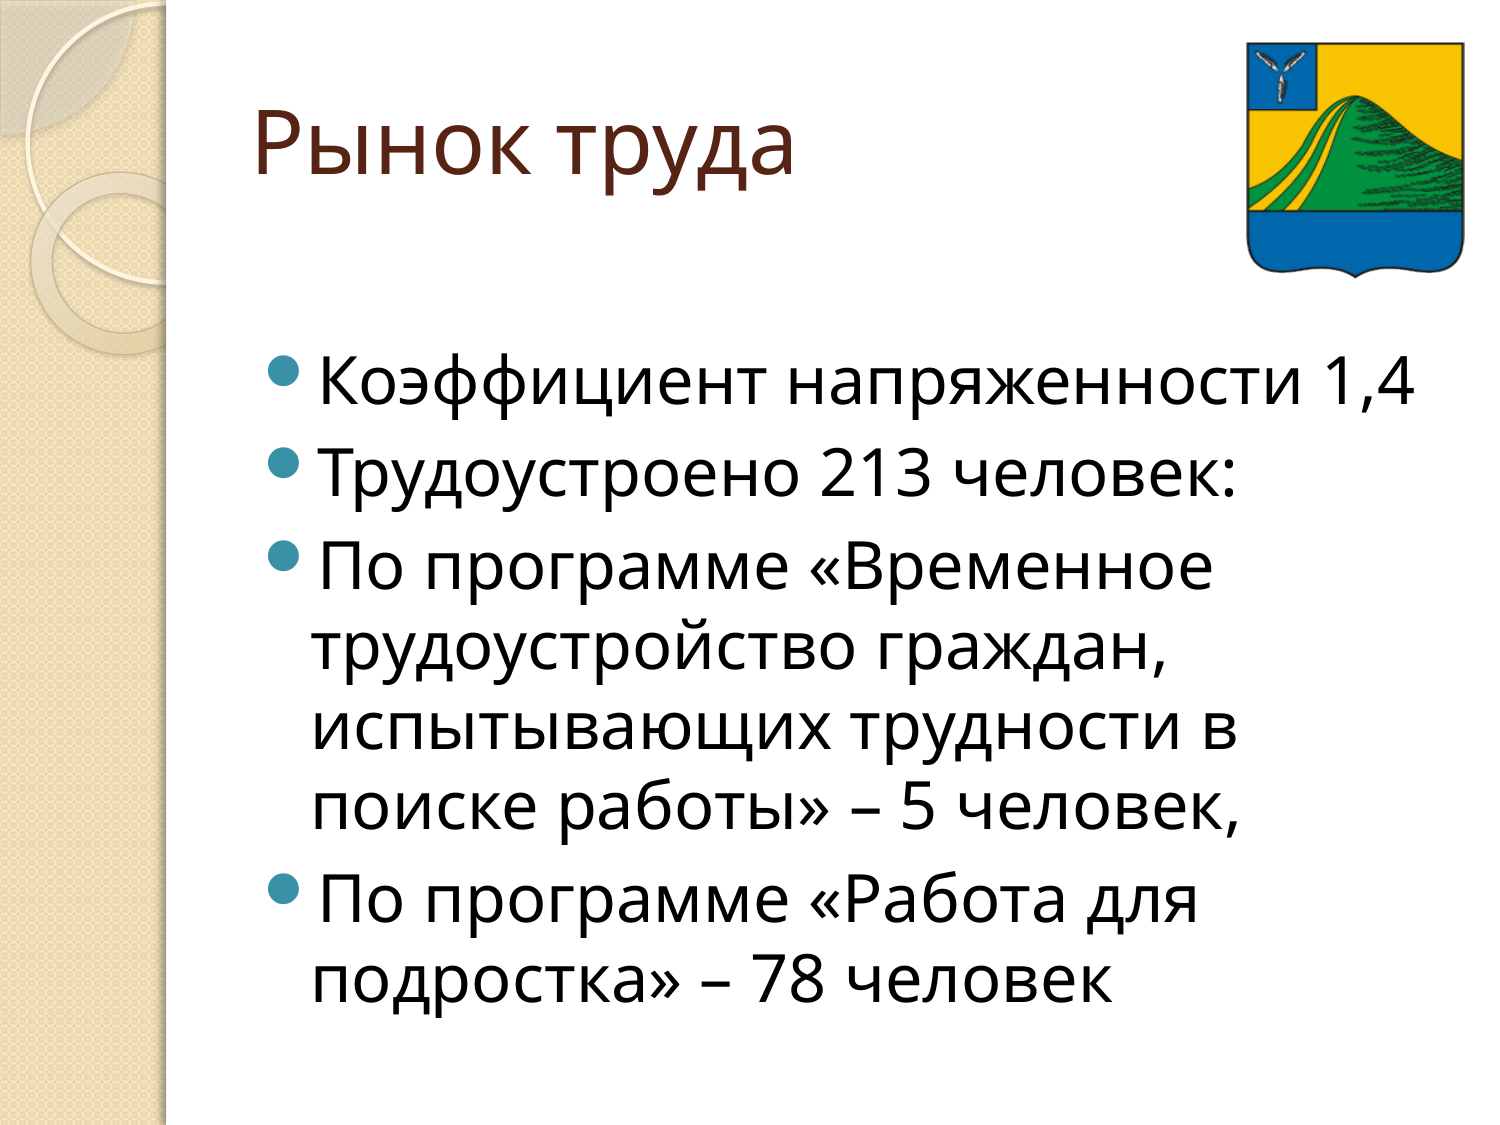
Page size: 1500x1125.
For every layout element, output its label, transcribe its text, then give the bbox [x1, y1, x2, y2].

title Рынок труда [235, 45, 1239, 233]
picture [1245, 42, 1465, 280]
list Коэффициент напряженности 1,4 Трудоустроено 213 человек: По программе «Временное трудоустройство граждан, испытывающих трудности в поиске работы» – 5 человек, По программе «Работа для подростка» – 78 человек [235, 237, 1466, 1025]
